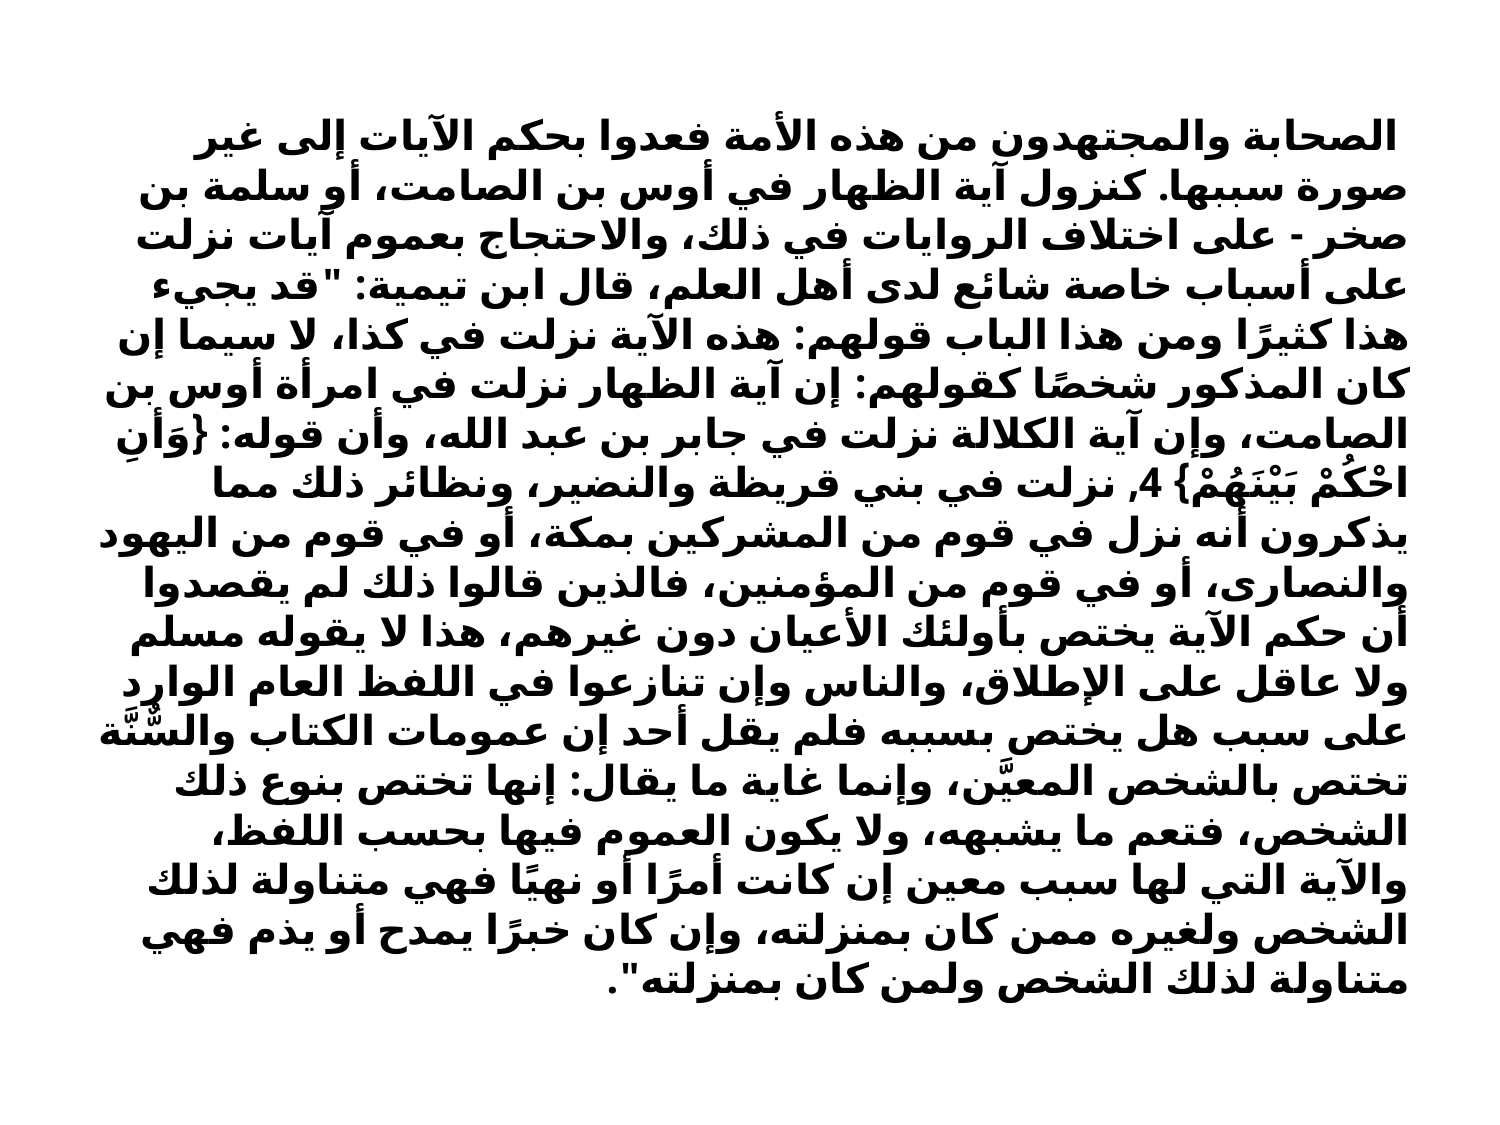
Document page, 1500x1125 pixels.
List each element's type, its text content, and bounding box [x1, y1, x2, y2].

list الصحابة والمجتهدون من هذه الأمة فعدوا بحكم الآيات إلى غير صورة سببها. كنزول آية الظهار في أوس بن الصامت، أو سلمة بن صخر - على اختلاف الروايات في ذلك، والاحتجاج بعموم آيات نزلت على أسباب خاصة شائع لدى أهل العلم، قال ابن تيمية: "قد يجيء هذا كثيرًا ومن هذا الباب قولهم: هذه الآية نزلت في كذا، لا سيما إن كان المذكور شخصًا كقولهم: إن آية الظهار نزلت في امرأة أوس بن الصامت، وإن آية الكلالة نزلت في جابر بن عبد الله، وأن قوله: {وَأنِ احْكُمْ بَيْنَهُمْ} 4, نزلت في بني قريظة والنضير، ونظائر ذلك مما يذكرون أنه نزل في قوم من المشركين بمكة، أو في قوم من اليهود والنصارى، أو في قوم من المؤمنين، فالذين قالوا ذلك لم يقصدوا أن حكم الآية يختص بأولئك الأعيان دون غيرهم، هذا لا يقوله مسلم ولا عاقل على الإطلاق، والناس وإن تنازعوا في اللفظ العام الوارد على سبب هل يختص بسببه فلم يقل أحد إن عمومات الكتاب والسٌّنَّة تختص بالشخص المعيَّن، وإنما غاية ما يقال: إنها تختص بنوع ذلك الشخص، فتعم ما يشبهه، ولا يكون العموم فيها بحسب اللفظ، والآية التي لها سبب معين إن كانت أمرًا أو نهيًا فهي متناولة لذلك الشخص ولغيره ممن كان بمنزلته، وإن كان خبرًا يمدح أو يذم فهي متناولة لذلك الشخص ولمن كان بمنزلته". [75, 101, 1425, 1059]
